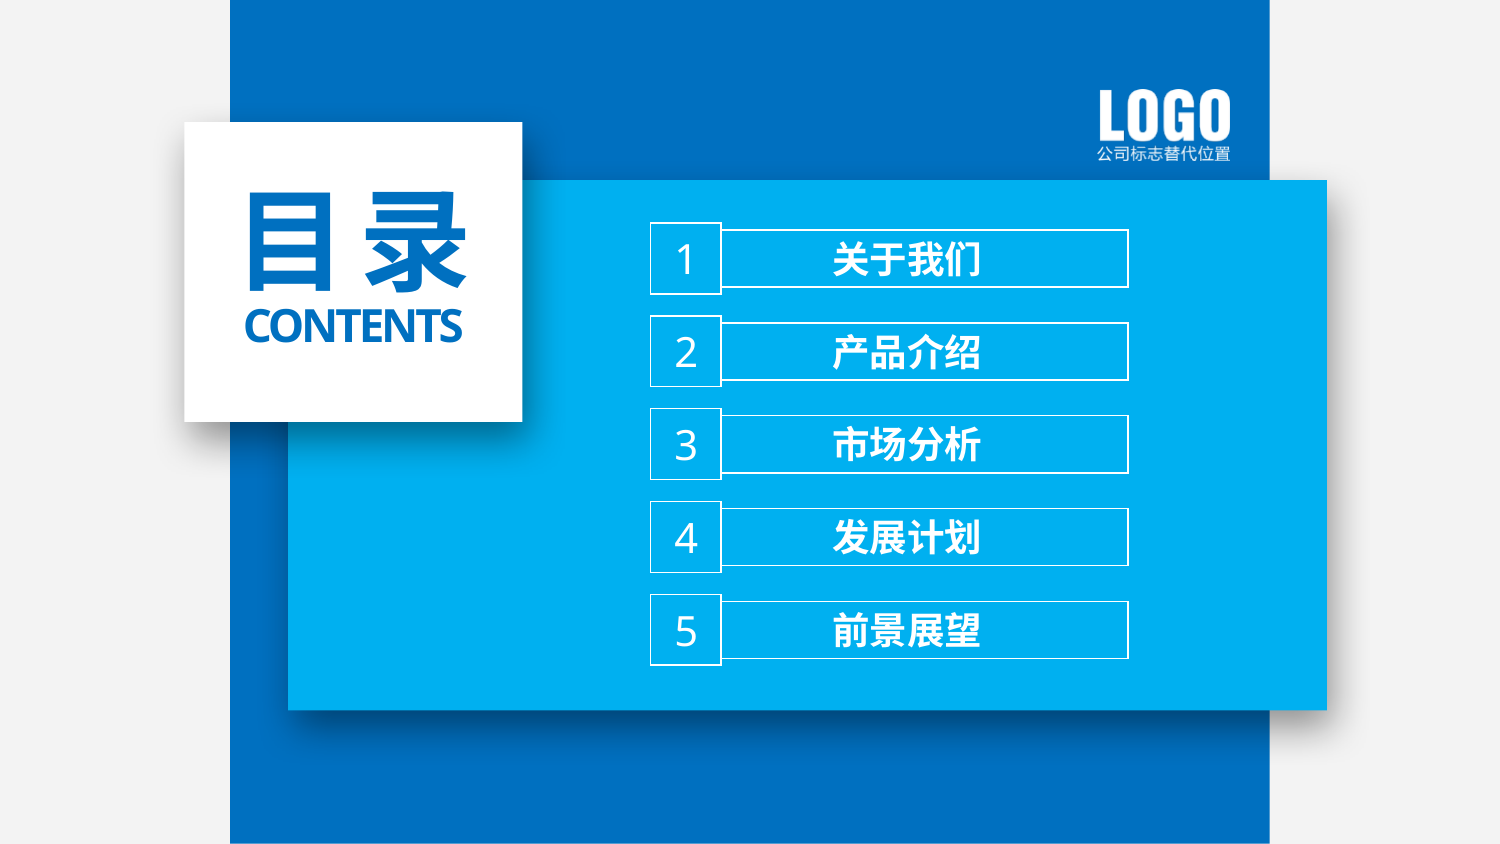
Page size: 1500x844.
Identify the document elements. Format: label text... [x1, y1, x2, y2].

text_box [650, 315, 722, 387]
text_box CONTENTS [231, 291, 476, 358]
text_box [722, 601, 1129, 659]
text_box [722, 415, 1129, 473]
text_box [183, 121, 523, 423]
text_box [722, 229, 1129, 288]
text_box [650, 501, 722, 573]
text_box [229, 0, 1271, 171]
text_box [650, 223, 722, 294]
text_box [229, 468, 1271, 844]
picture [1097, 89, 1230, 161]
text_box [722, 322, 1129, 380]
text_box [650, 408, 722, 480]
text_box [650, 594, 722, 666]
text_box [722, 508, 1129, 566]
text_box 目 录 [222, 163, 484, 311]
text_box [287, 179, 1328, 711]
